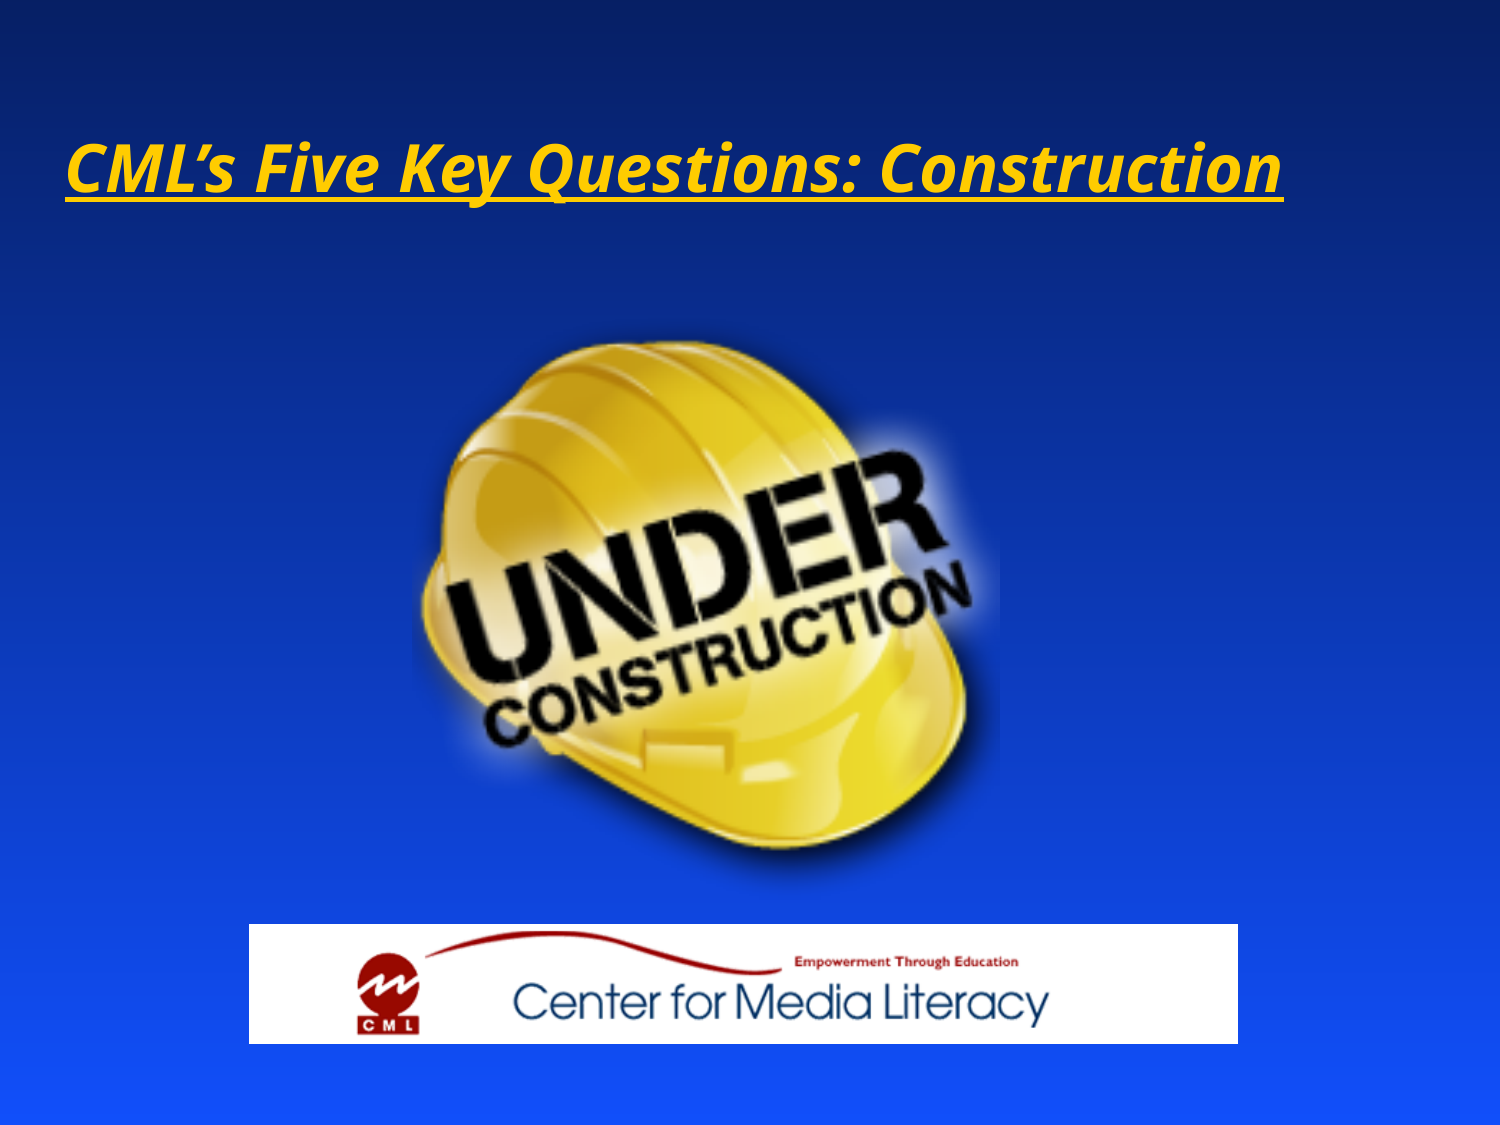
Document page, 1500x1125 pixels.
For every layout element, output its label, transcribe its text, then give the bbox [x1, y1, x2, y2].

picture [249, 924, 1238, 1045]
text_box CML’s Five Key Questions: Construction [49, 0, 1488, 273]
picture [412, 312, 1001, 901]
